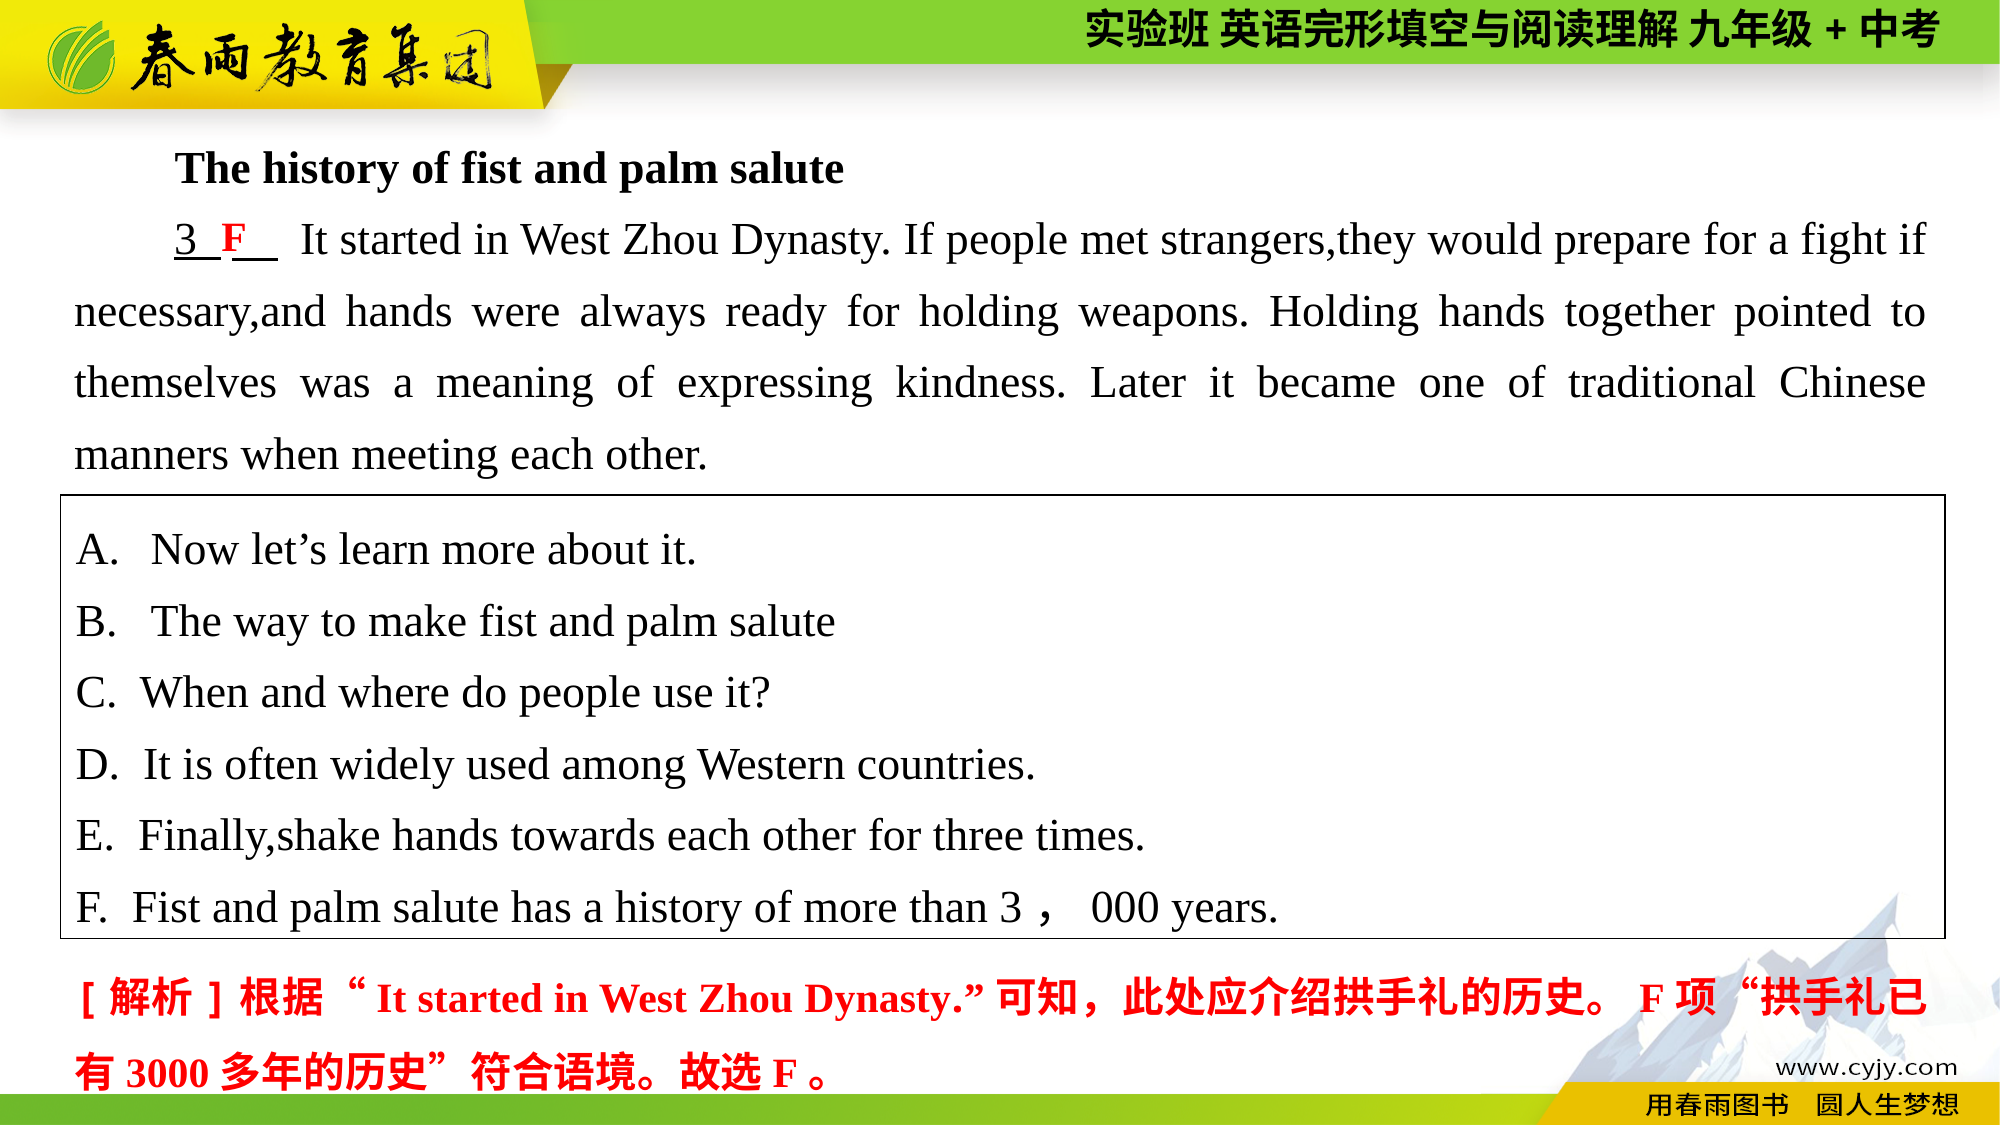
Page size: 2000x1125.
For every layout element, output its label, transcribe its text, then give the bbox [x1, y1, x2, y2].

list The history of fist and palm salute 3 It started in West Zhou Dynasty. If people met strangers,they would prepare for a fight if necessary,and hands were always ready for holding weapons. Holding hands together pointed to themselves was a meaning of expressing kindness. Later it became one of traditional Chinese manners when meeting each other. [59, 113, 1944, 490]
text_box Now let’s learn more about it. The way to make fist and palm salute C. When and where do people use it? D. It is often widely used among Western countries. E. Finally,shake hands towards each other for three times. F. Fist and palm salute has a history of more than 3，000 years. [60, 495, 1945, 939]
text_box [解析]根据“It started in West Zhou Dynasty.”可知，此处应介绍拱手礼的历史。F项“拱手礼已有3000多年的历史”符合语境。故选F。 [59, 938, 1944, 1103]
picture [0, 0, 2000, 1125]
text_box F [206, 187, 274, 268]
